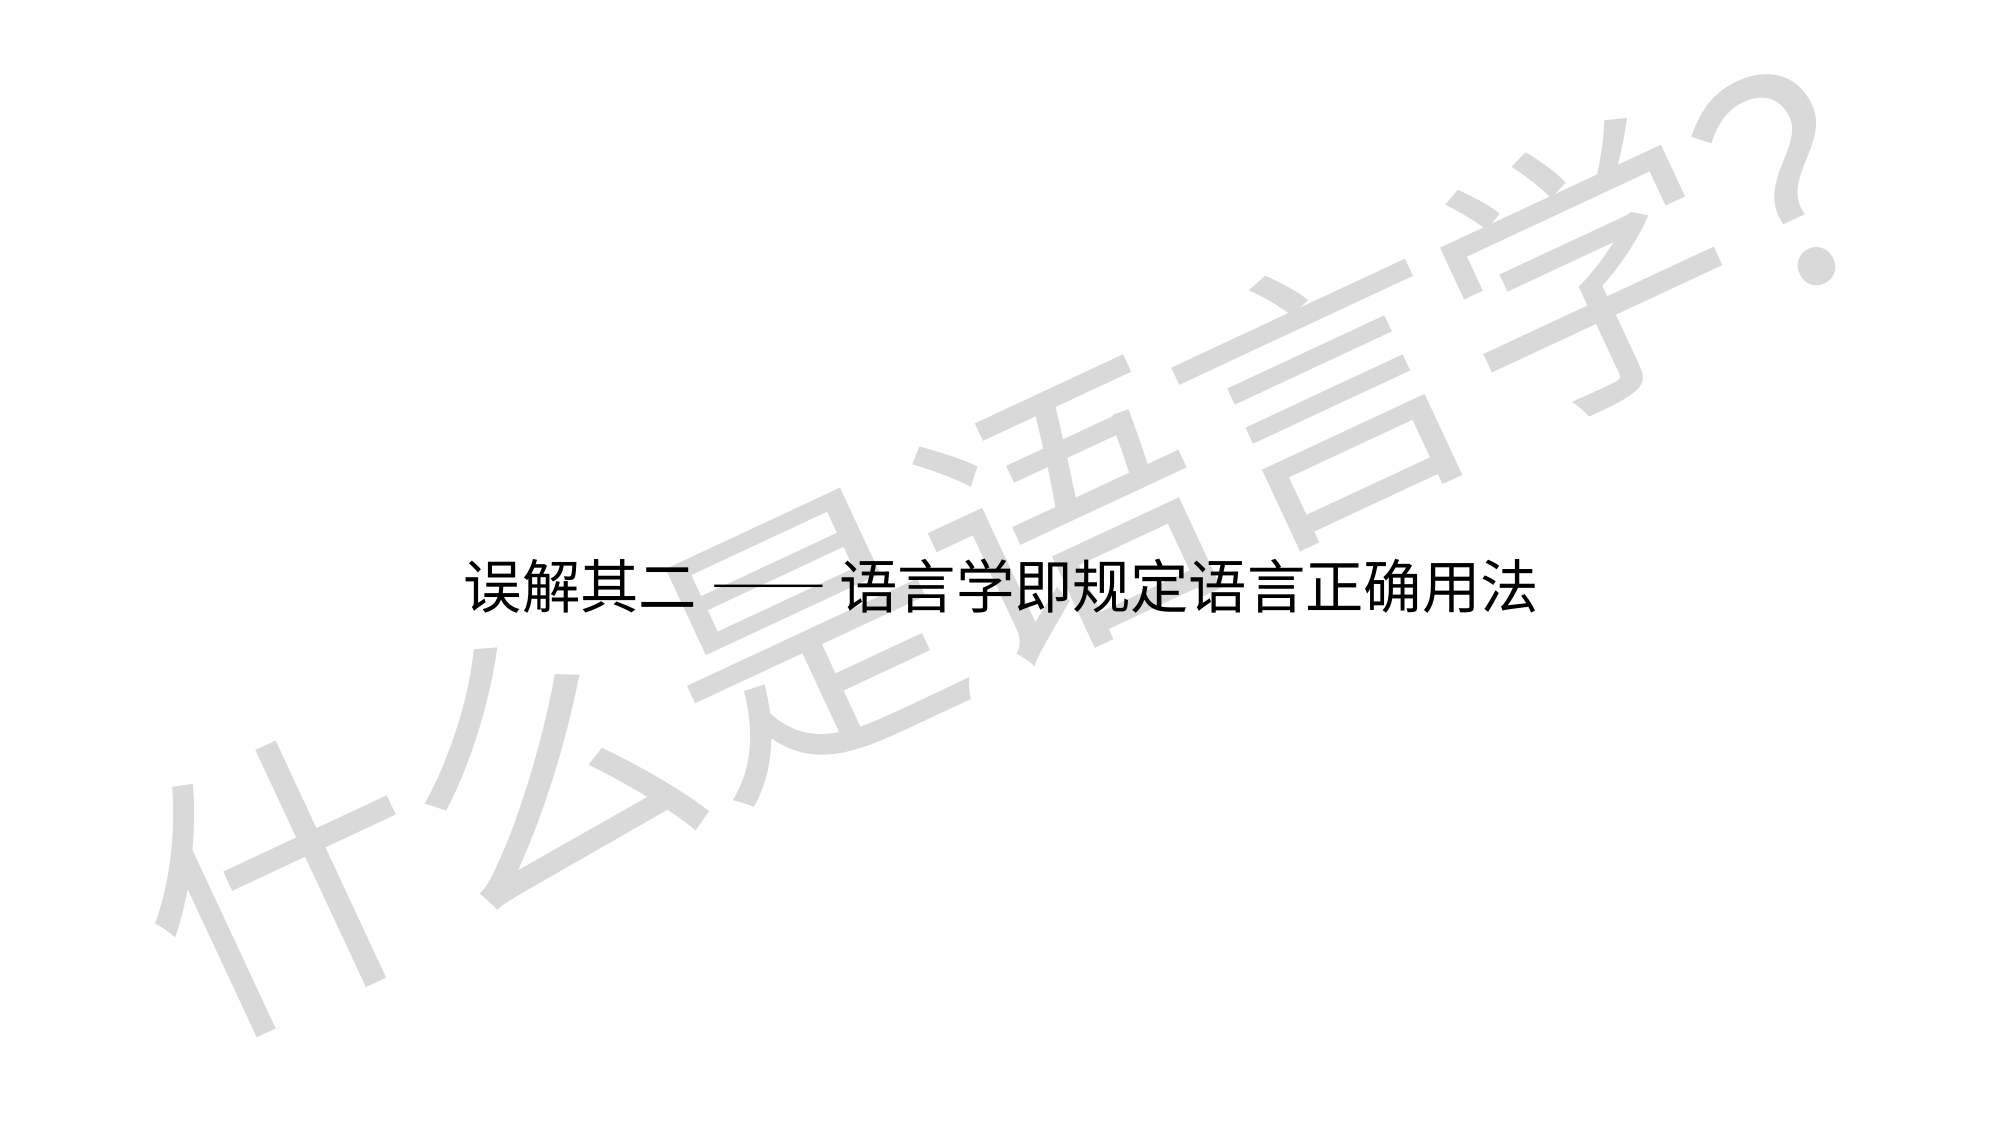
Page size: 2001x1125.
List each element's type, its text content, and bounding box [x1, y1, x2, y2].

text_box 什么是语言学？ [770, 40, 1955, 551]
text_box 什么是语言学？ [99, 637, 1100, 1062]
list 误解其二 —— 语言学即规定语言正确用法 [448, 551, 1606, 637]
